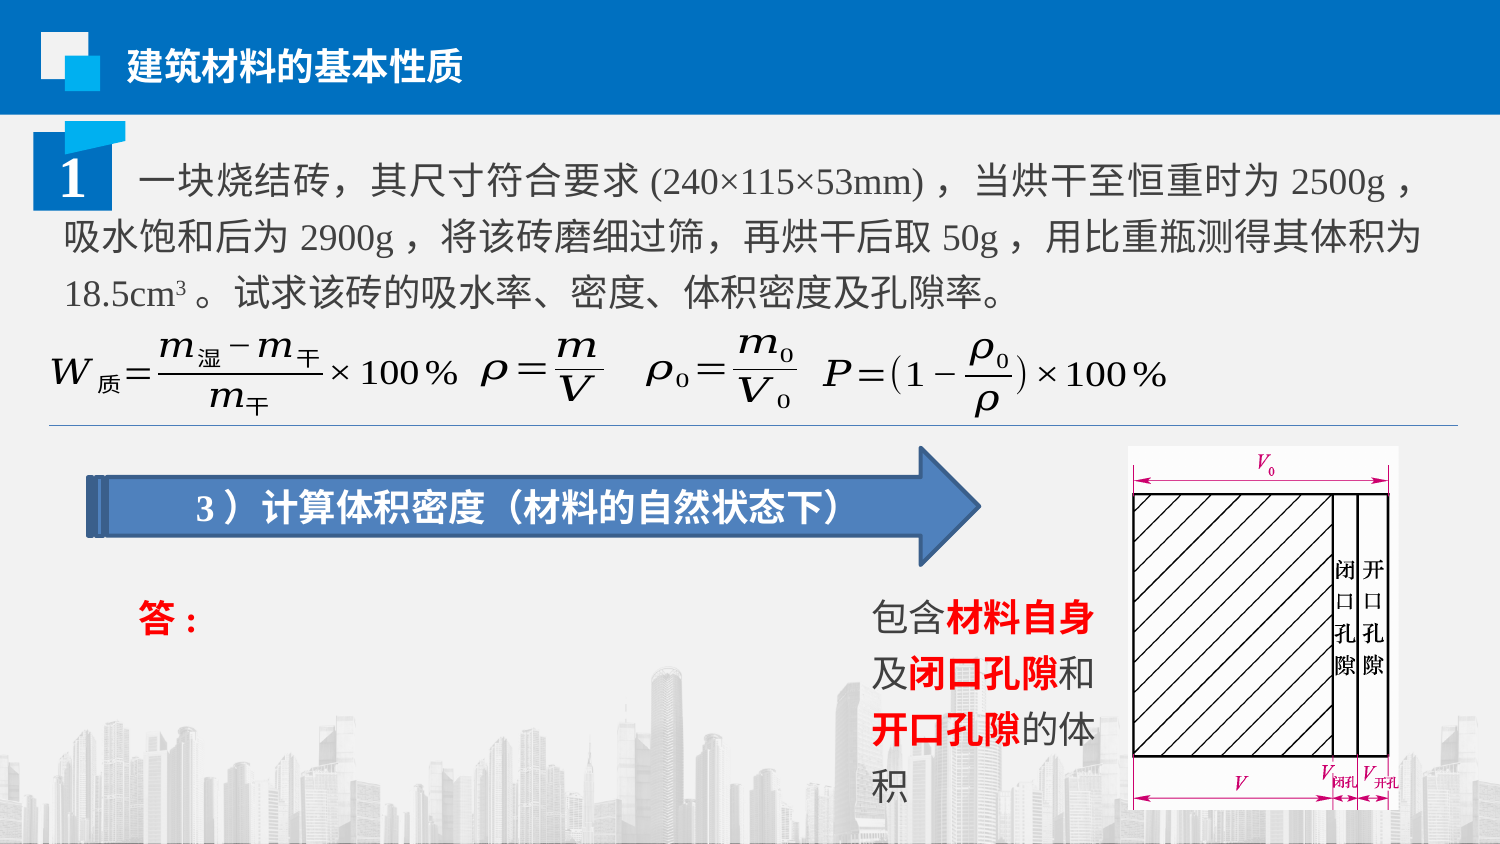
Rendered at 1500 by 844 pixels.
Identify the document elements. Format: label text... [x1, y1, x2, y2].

text_box [0, 1, 1500, 117]
text_box [63, 54, 102, 93]
text_box 建筑材料的基本性质 [112, 35, 715, 96]
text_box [123, 551, 560, 824]
text_box [39, 30, 91, 81]
text_box 一块烧结砖，其尺寸符合要求(240×115×53mm)，当烘干至恒重时为2500g，吸水饱和后为2900g，将该砖磨细过筛，再烘干后取50g，用比重瓶测得其体积为18.5cm3。试求该砖的吸水率、密度、体积密度及孔隙率。 [49, 138, 1448, 322]
text_box [64, 121, 126, 155]
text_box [855, 445, 1399, 818]
text_box 1 [33, 132, 112, 211]
text_box 3）计算体积密度（材料的自然状态下） [86, 474, 850, 538]
